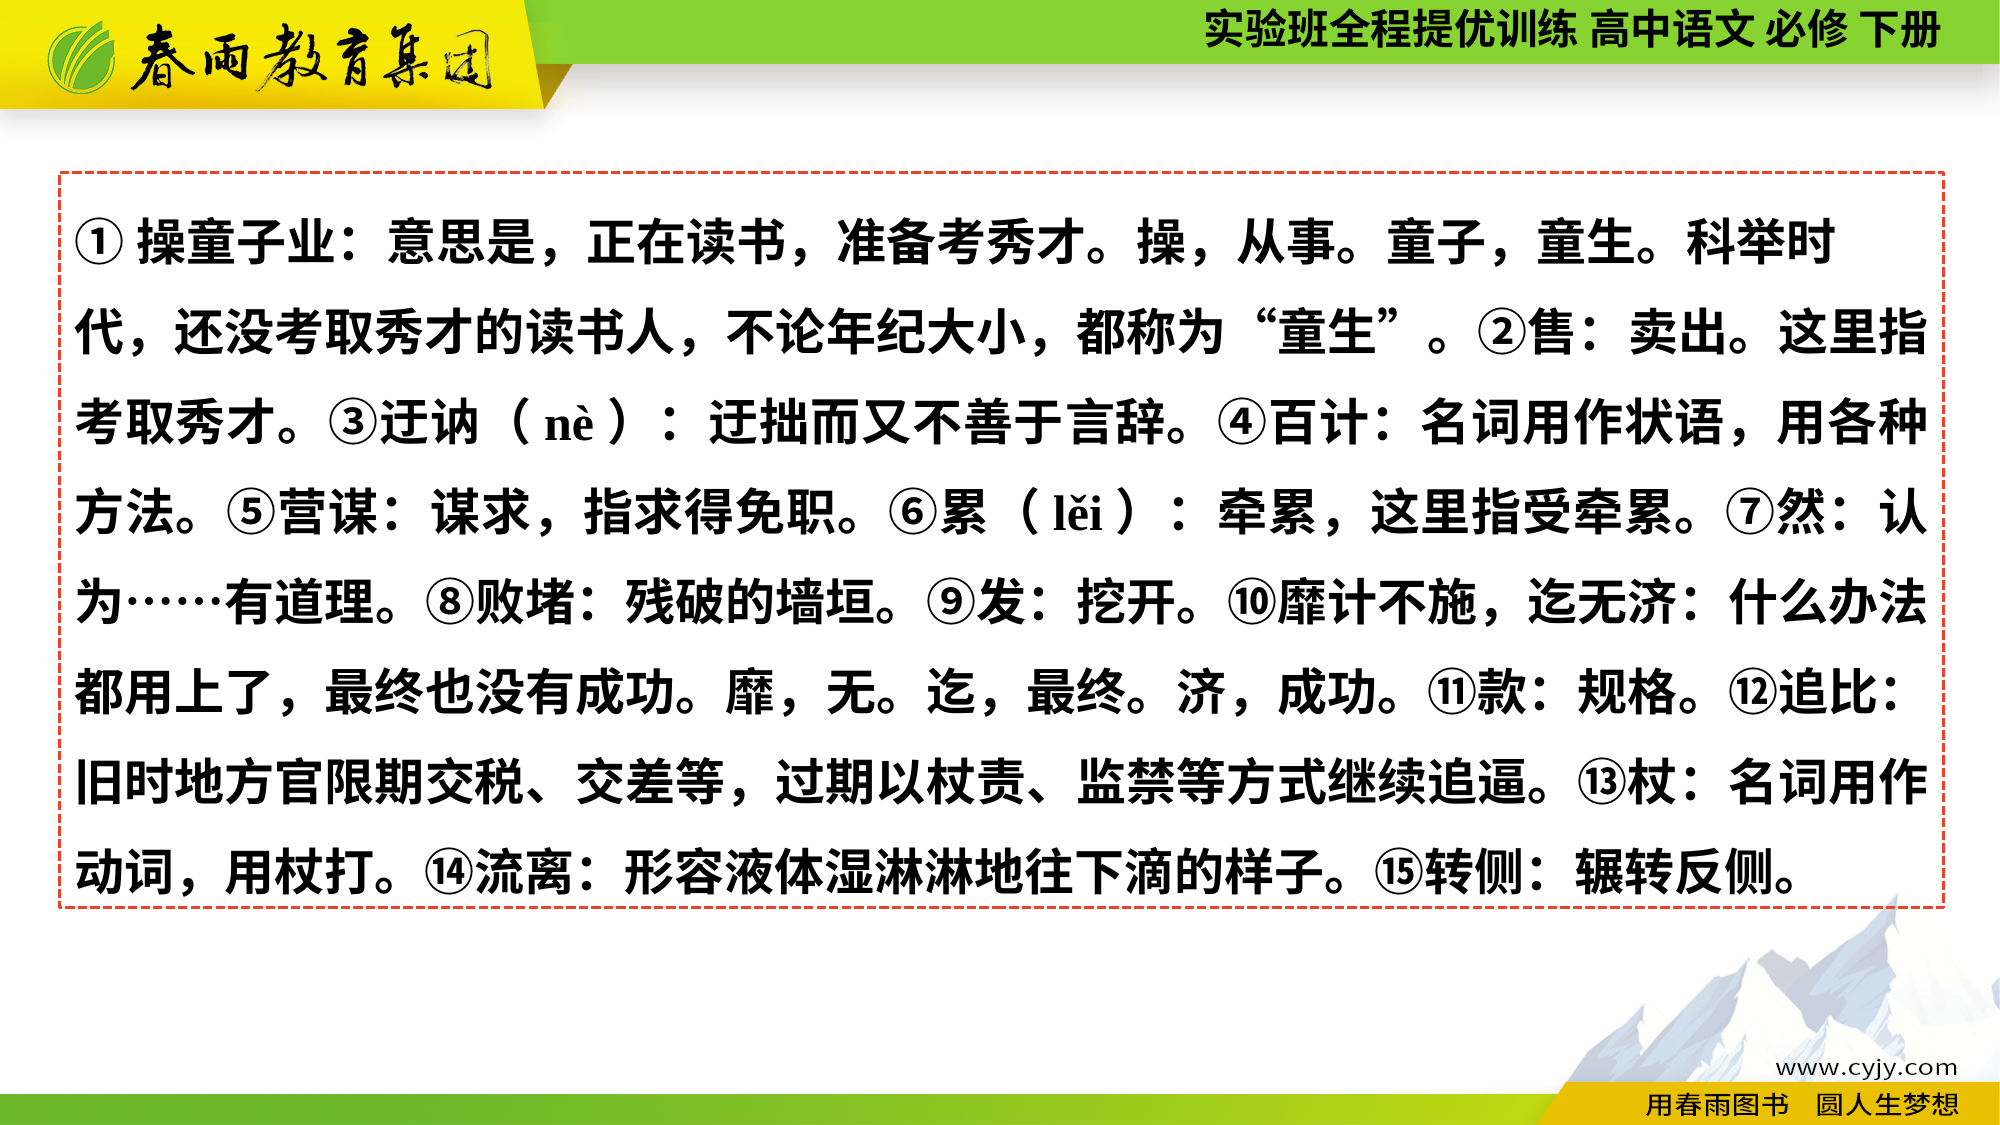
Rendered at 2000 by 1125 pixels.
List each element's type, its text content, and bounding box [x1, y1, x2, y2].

picture [0, 0, 2000, 1125]
text_box ①操童子业：意思是，正在读书，准备考秀才。操，从事。童子，童生。科举时 代，还没考取秀才的读书人，不论年纪大小，都称为“童生”。②售：卖出。这里指考取秀才。③迂讷（nè）：迂拙而又不善于言辞。④百计：名词用作状语，用各种方法。⑤营谋：谋求，指求得免职。⑥累（lěi）：牵累，这里指受牵累。⑦然：认为……有道理。⑧败堵：残破的墙垣。⑨发：挖开。⑩靡计不施，迄无济：什么办法都用上了，最终也没有成功。靡，无。迄，最终。济，成功。⑪款：规格。⑫追比：旧时地方官限期交税、交差等，过期以杖责、监禁等方式继续追逼。⑬杖：名词用作动词，用杖打。⑭流离：形容液体湿淋淋地往下滴的样子。⑮转侧：辗转反侧。 [59, 172, 1944, 908]
